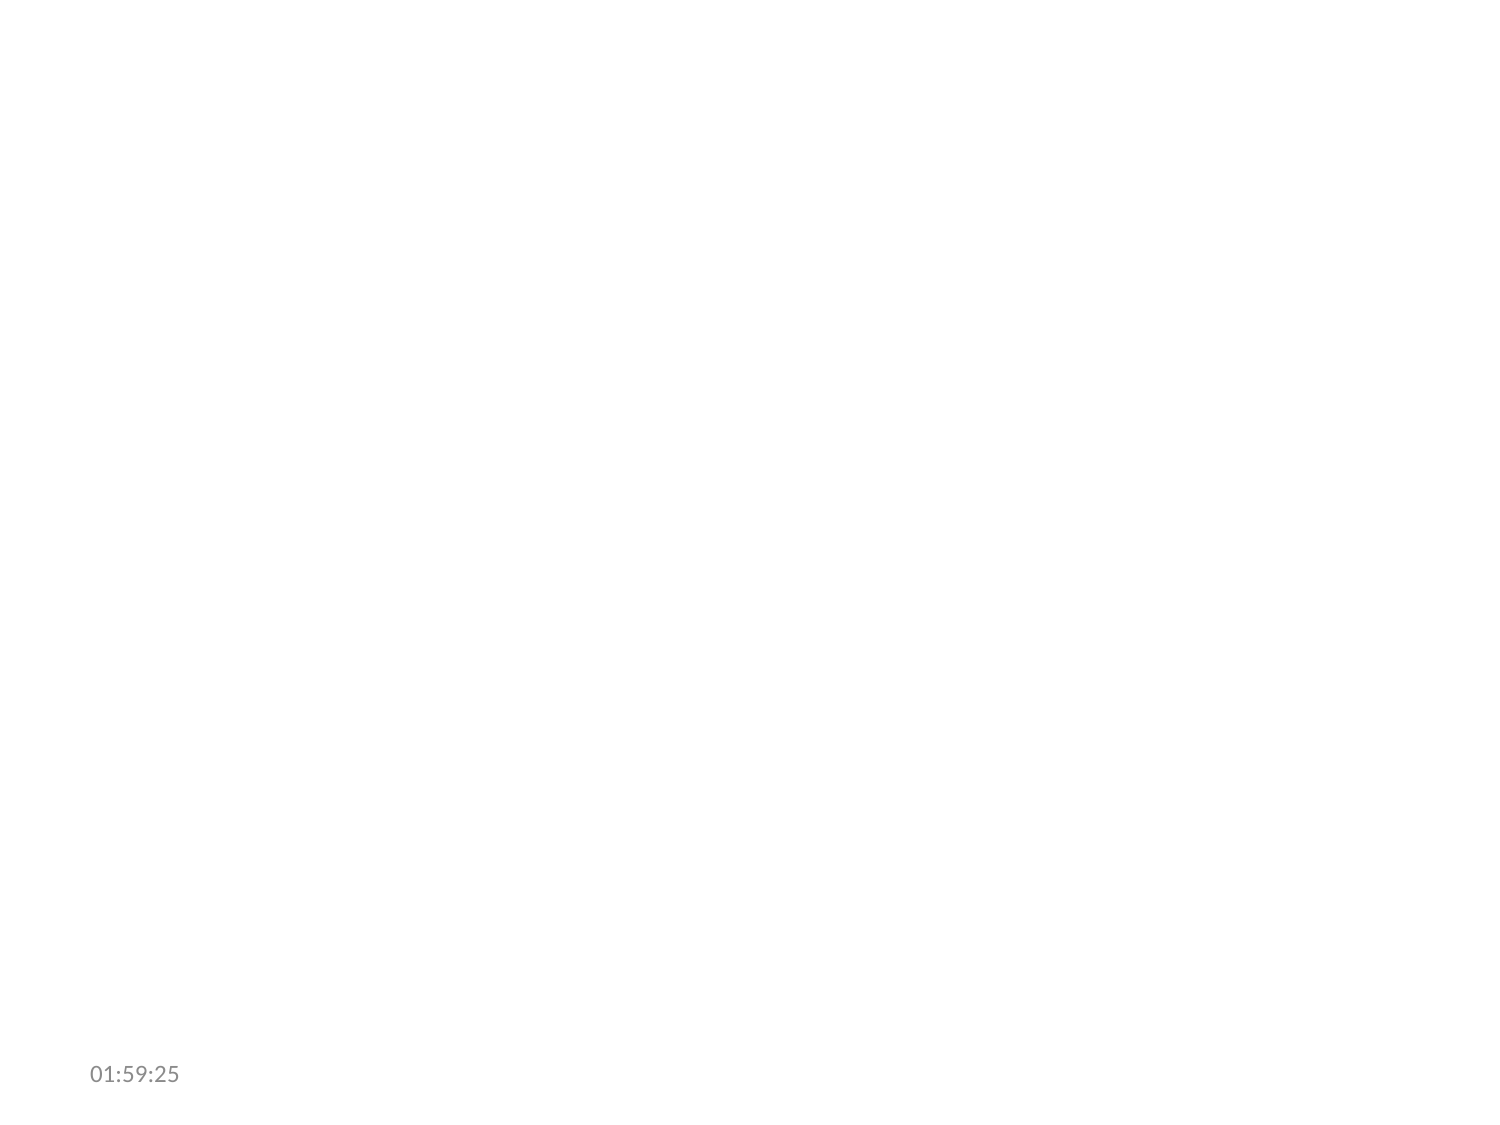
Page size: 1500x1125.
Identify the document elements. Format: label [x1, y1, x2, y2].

slide_number [75, 1042, 425, 1103]
